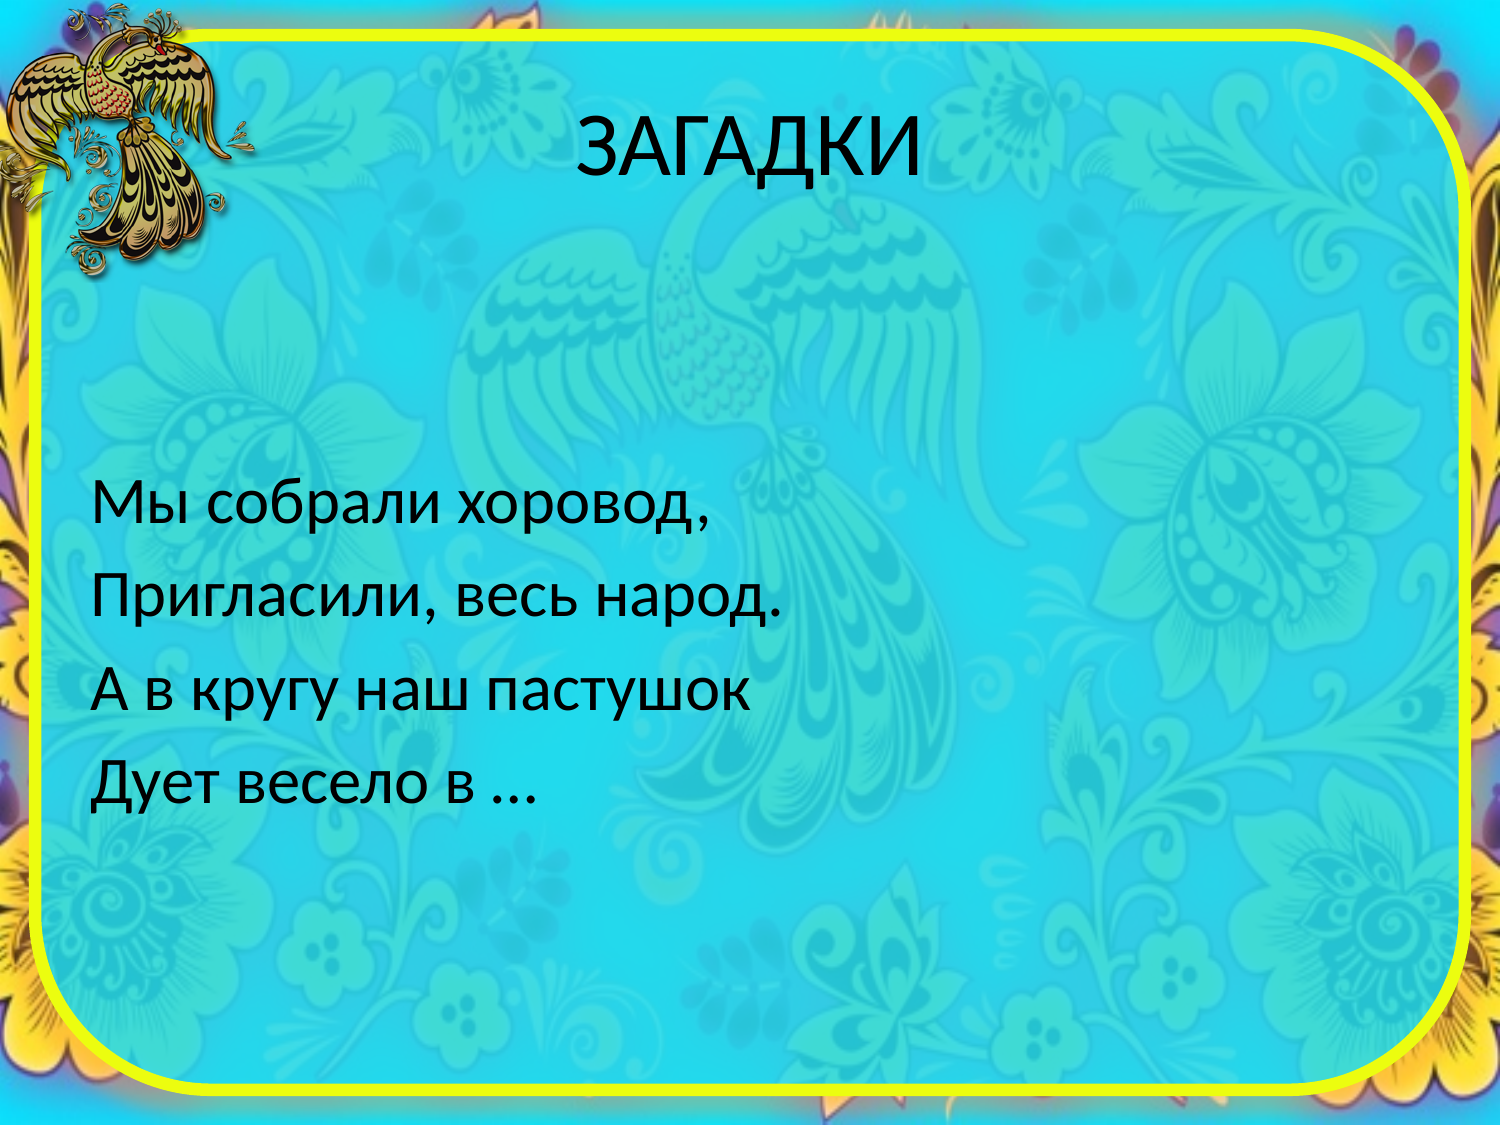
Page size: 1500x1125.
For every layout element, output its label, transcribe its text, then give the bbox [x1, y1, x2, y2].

picture [0, 0, 1500, 1125]
list Мы собрали хоровод, Пригласили, весь народ. А в кругу наш пастушок Дует весело в … [74, 262, 1426, 1006]
title ЗАГАДКИ [74, 44, 1426, 233]
